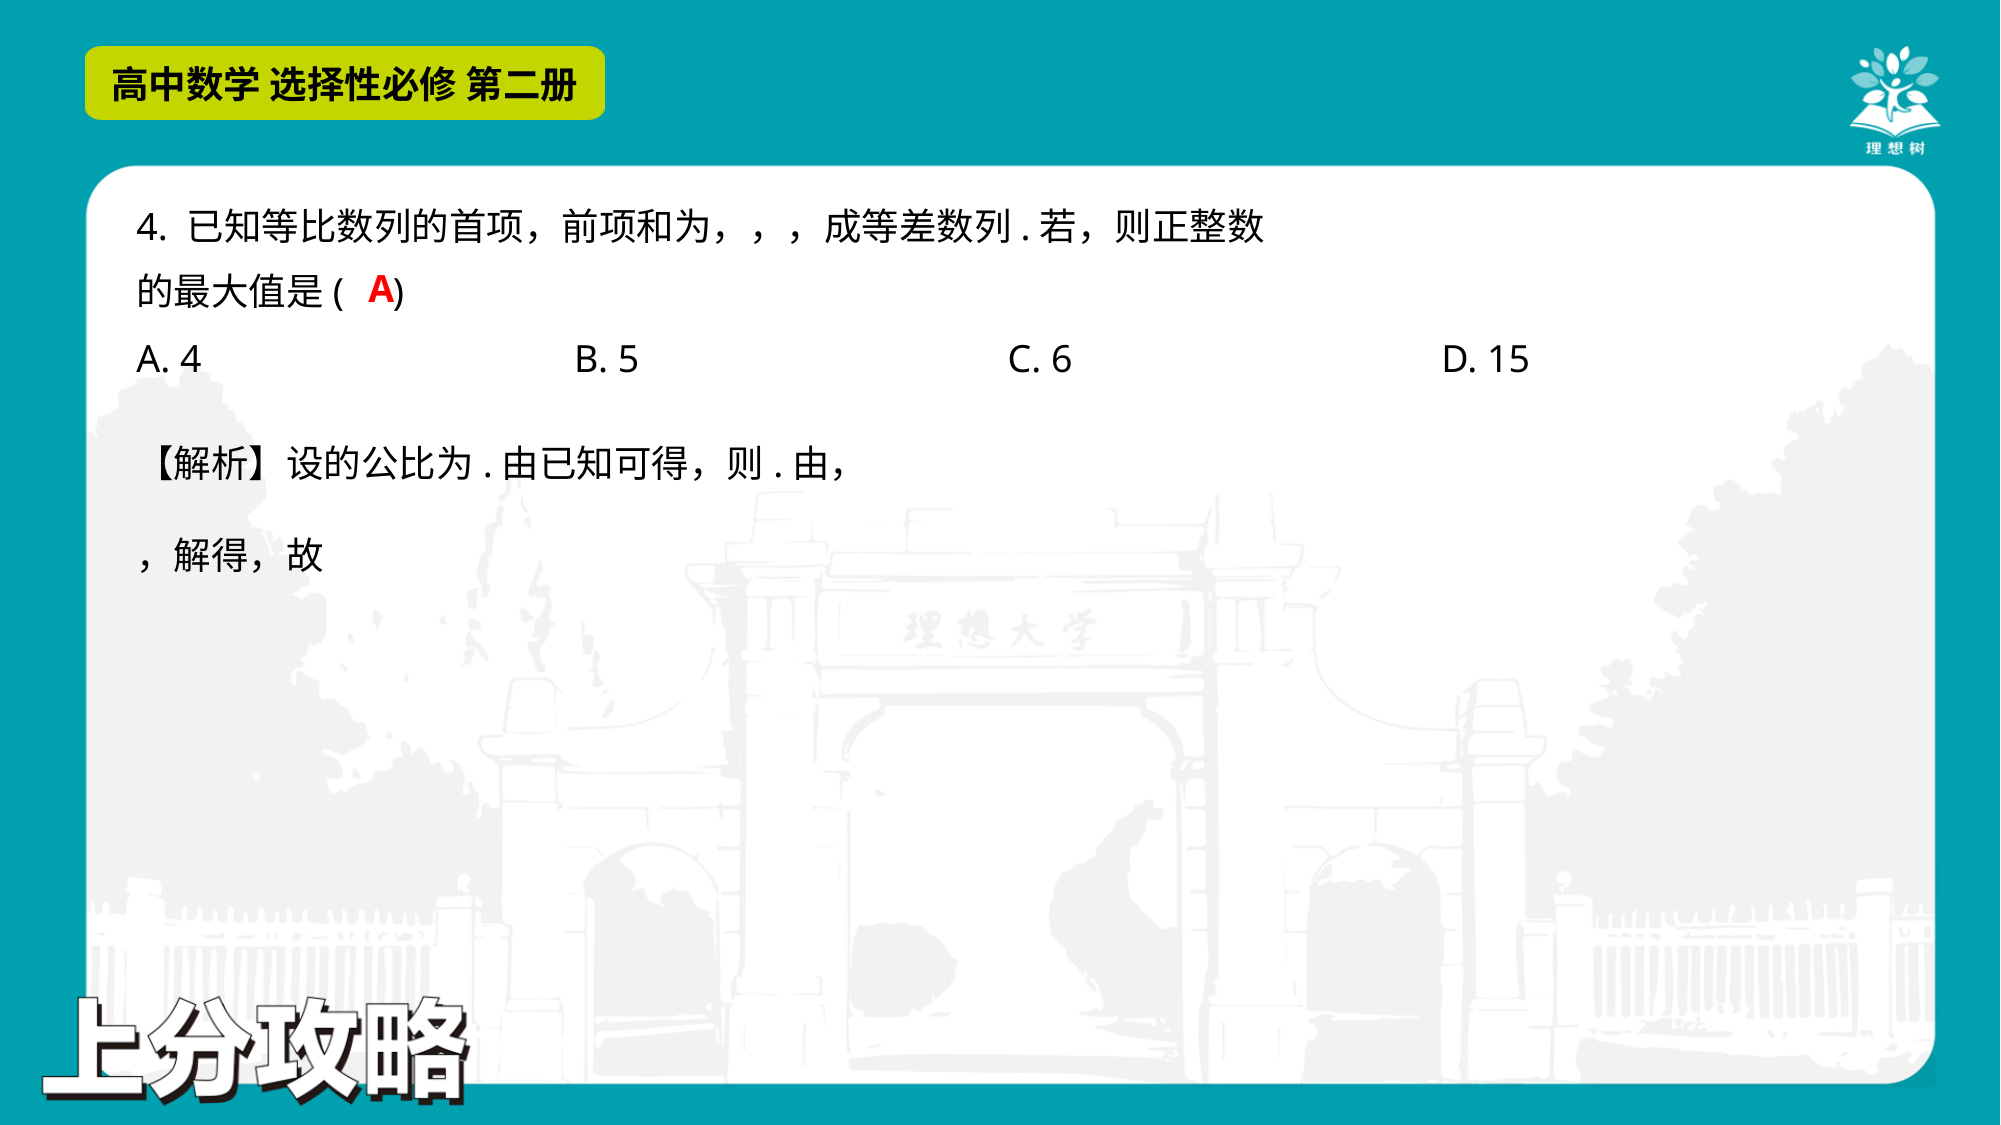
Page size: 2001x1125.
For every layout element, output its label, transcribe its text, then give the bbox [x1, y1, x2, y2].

picture [0, 0, 2000, 1125]
text_box A. 4 B. 5 C. 6 D. 15 [136, 313, 1865, 373]
text_box A [354, 245, 409, 304]
